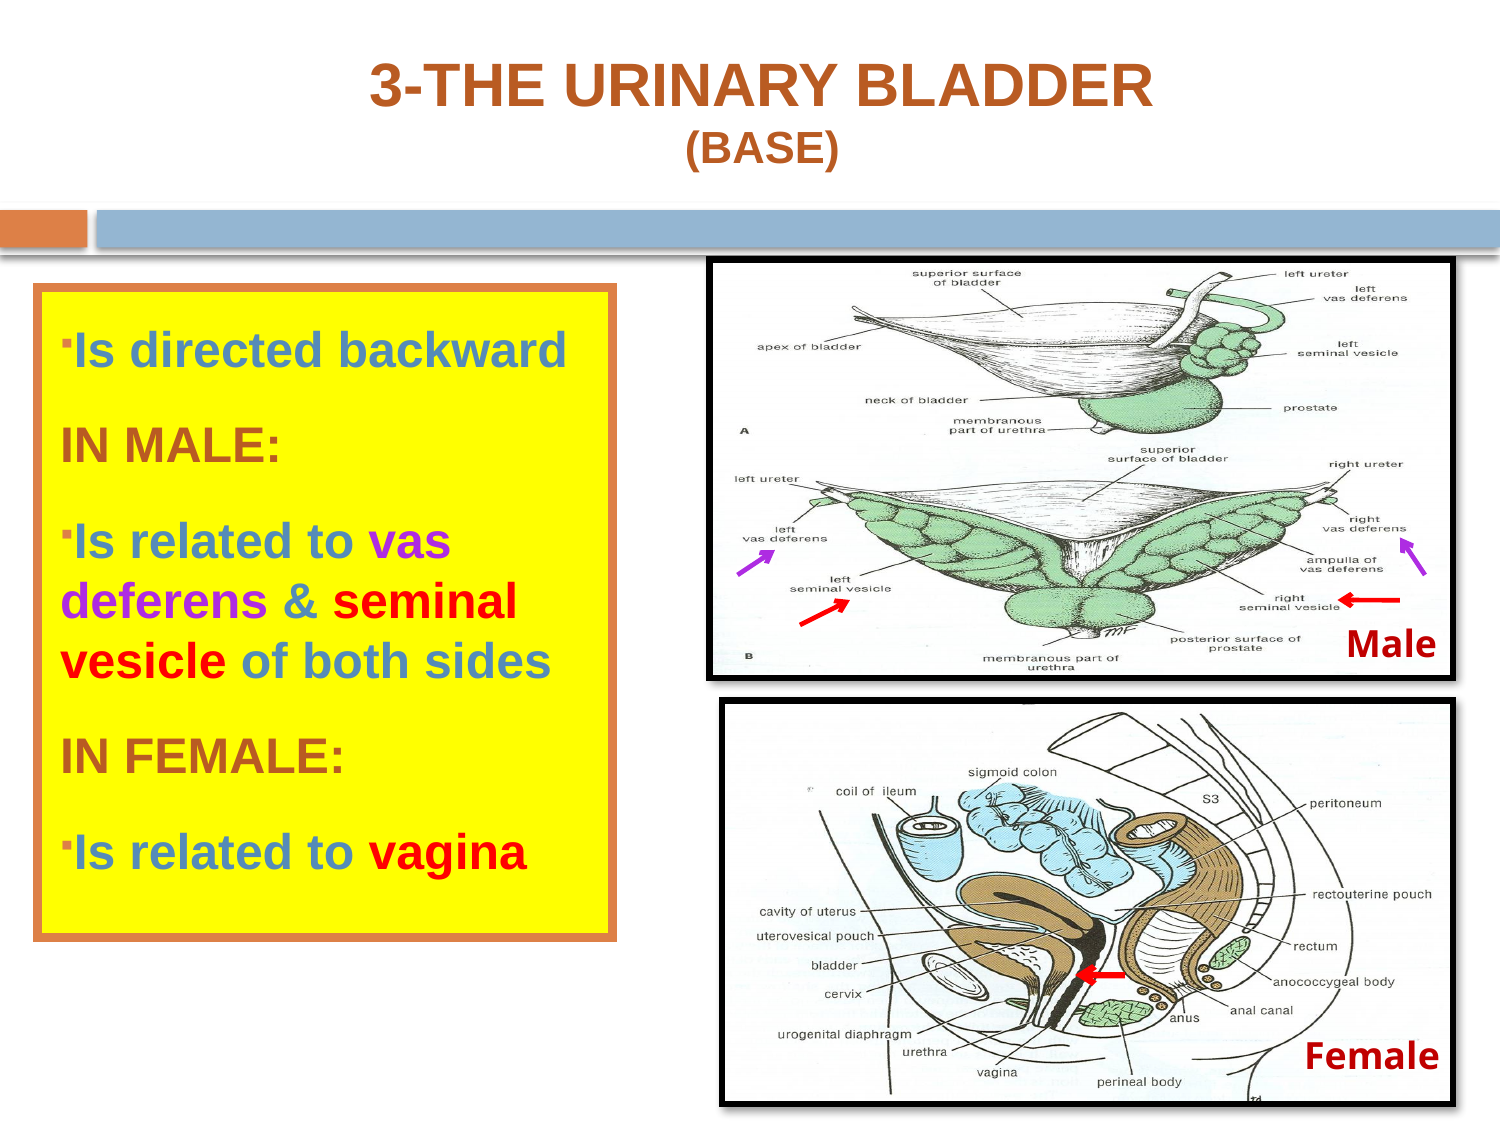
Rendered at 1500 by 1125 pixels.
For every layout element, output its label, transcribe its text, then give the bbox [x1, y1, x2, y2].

title 3-THE URINARY BLADDER (BASE) [99, 37, 1425, 181]
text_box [799, 599, 851, 626]
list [712, 262, 1451, 676]
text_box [1393, 543, 1432, 570]
list Is directed backward IN MALE: Is related to vas deferens & seminal vesicle of both sides IN FEMALE: Is related to vagina [33, 283, 617, 942]
picture [724, 703, 1451, 1102]
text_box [737, 549, 776, 576]
